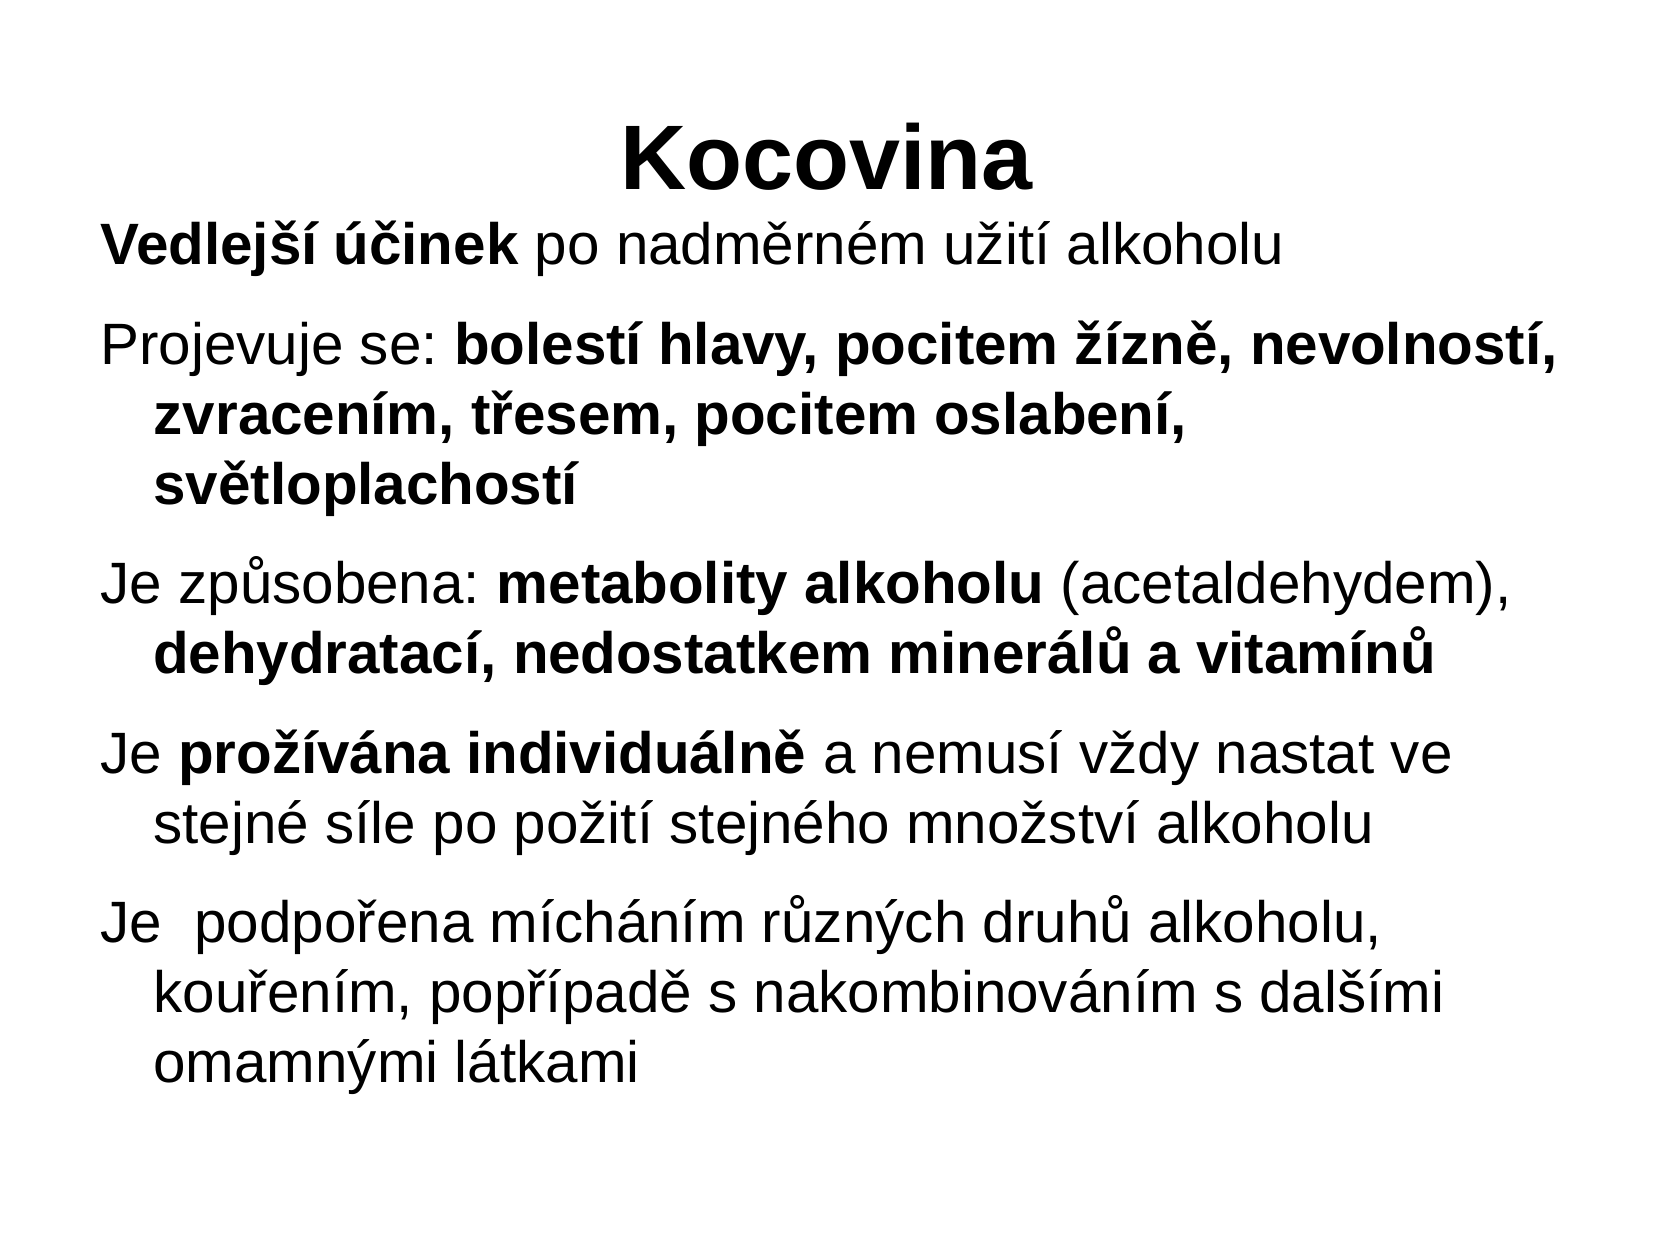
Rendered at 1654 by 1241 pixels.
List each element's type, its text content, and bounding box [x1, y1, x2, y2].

list Vedlejší účinek po nadměrném užití alkoholu Projevuje se: bolestí hlavy, pocitem žízně, nevolností, zvracením, třesem, pocitem oslabení, světloplachostí Je způsobena: metabolity alkoholu (acetaldehydem), dehydratací, nedostatkem minerálů a vitamínů Je prožívána individuálně a nemusí vždy nastat ve stejné síle po požití stejného množství alkoholu Je podpořena mícháním různých druhů alkoholu, kouřením, popřípadě s nakombinováním s dalšími omamnými látkami [82, 206, 1571, 1164]
title Kocovina [82, 49, 1571, 206]
